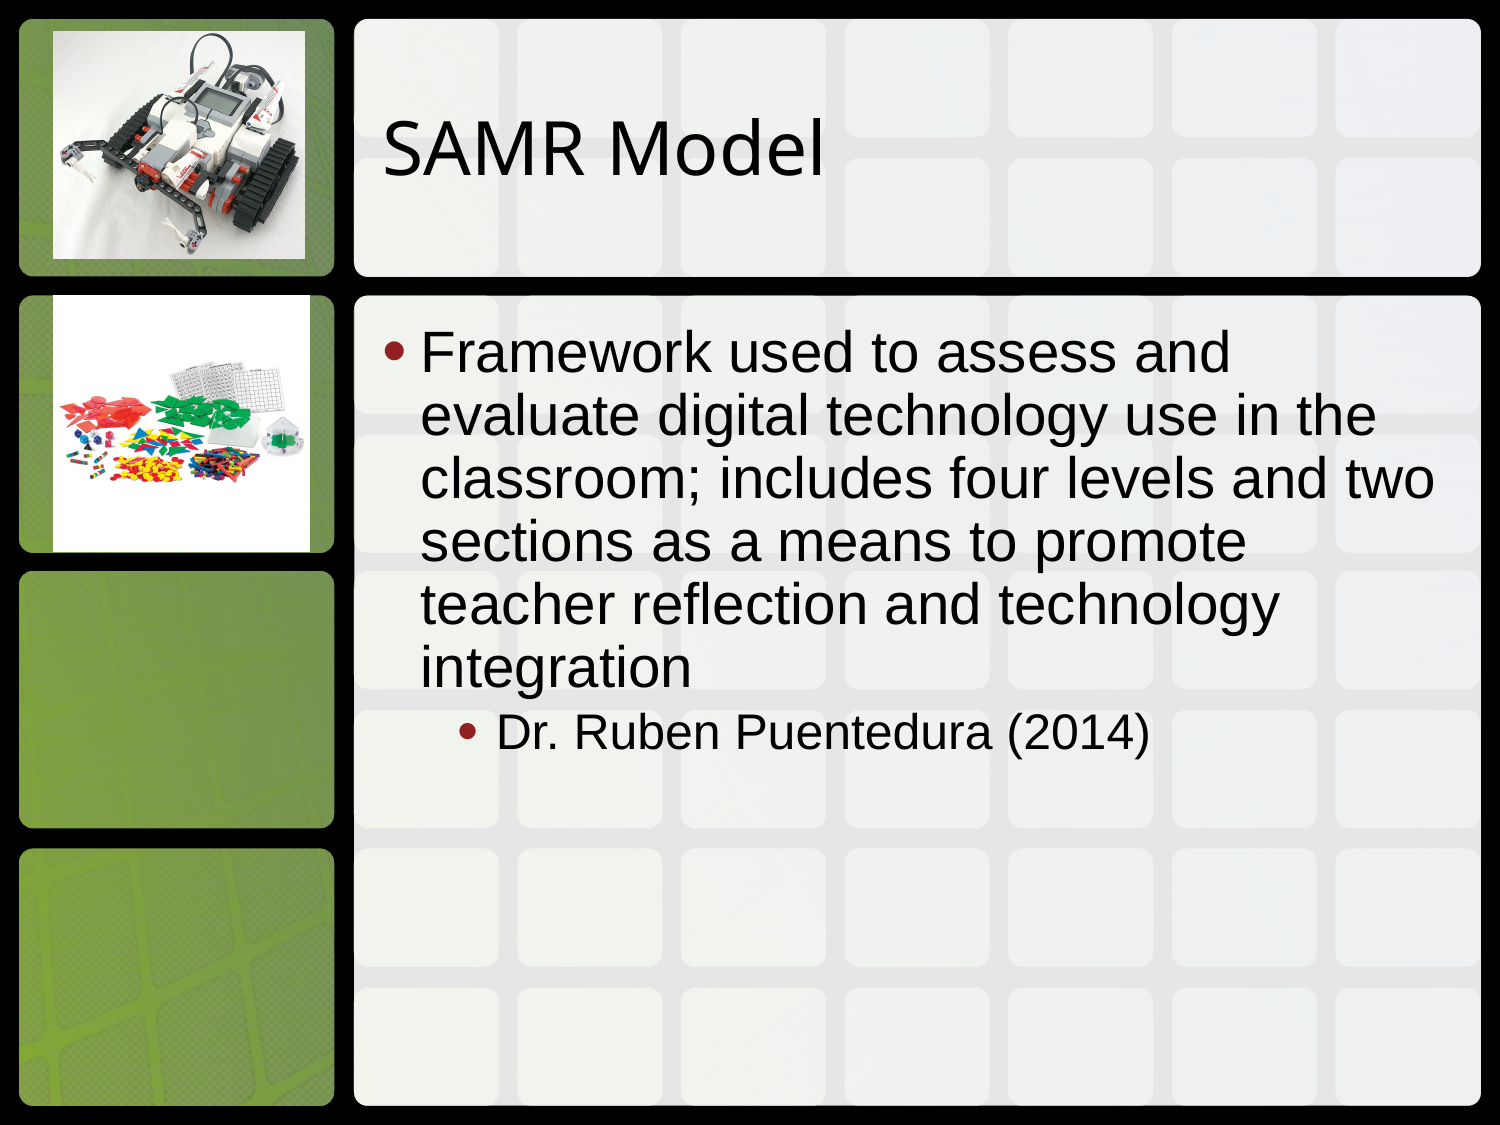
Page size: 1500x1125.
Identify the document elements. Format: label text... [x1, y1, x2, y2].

picture [19, 19, 334, 276]
picture [19, 849, 334, 1106]
picture [19, 571, 334, 828]
title SAMR Model [367, 24, 1468, 277]
list Framework used to assess and evaluate digital technology use in the classroom; includes four levels and two sections as a means to promote teacher reflection and technology integration Dr. Ruben Puentedura (2014) [367, 314, 1468, 1106]
picture [19, 295, 334, 553]
